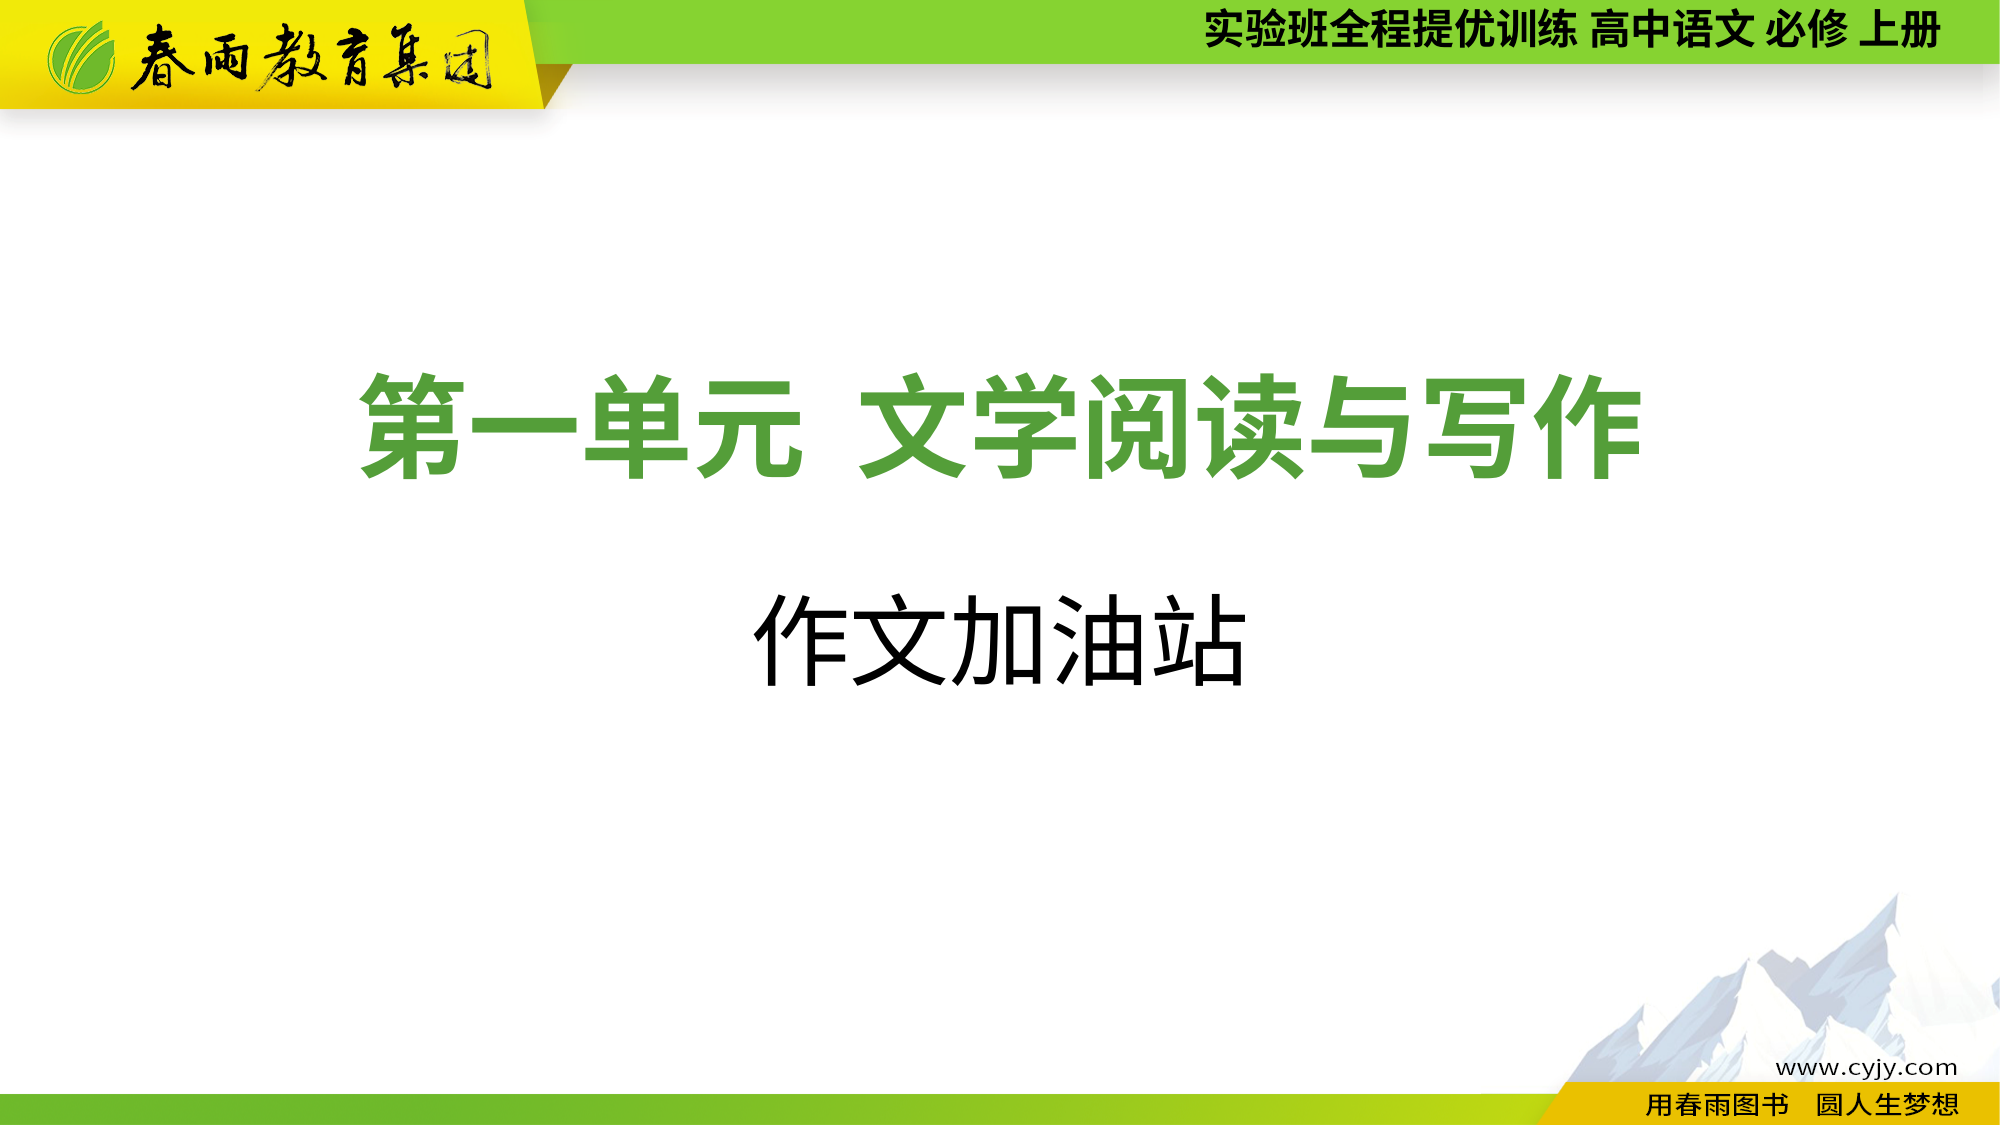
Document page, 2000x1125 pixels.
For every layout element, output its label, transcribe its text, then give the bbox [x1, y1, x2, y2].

text_box 作文加油站 [54, 511, 1946, 706]
picture [0, 0, 2000, 1125]
text_box 第一单元 文学阅读与写作 [54, 282, 1946, 500]
